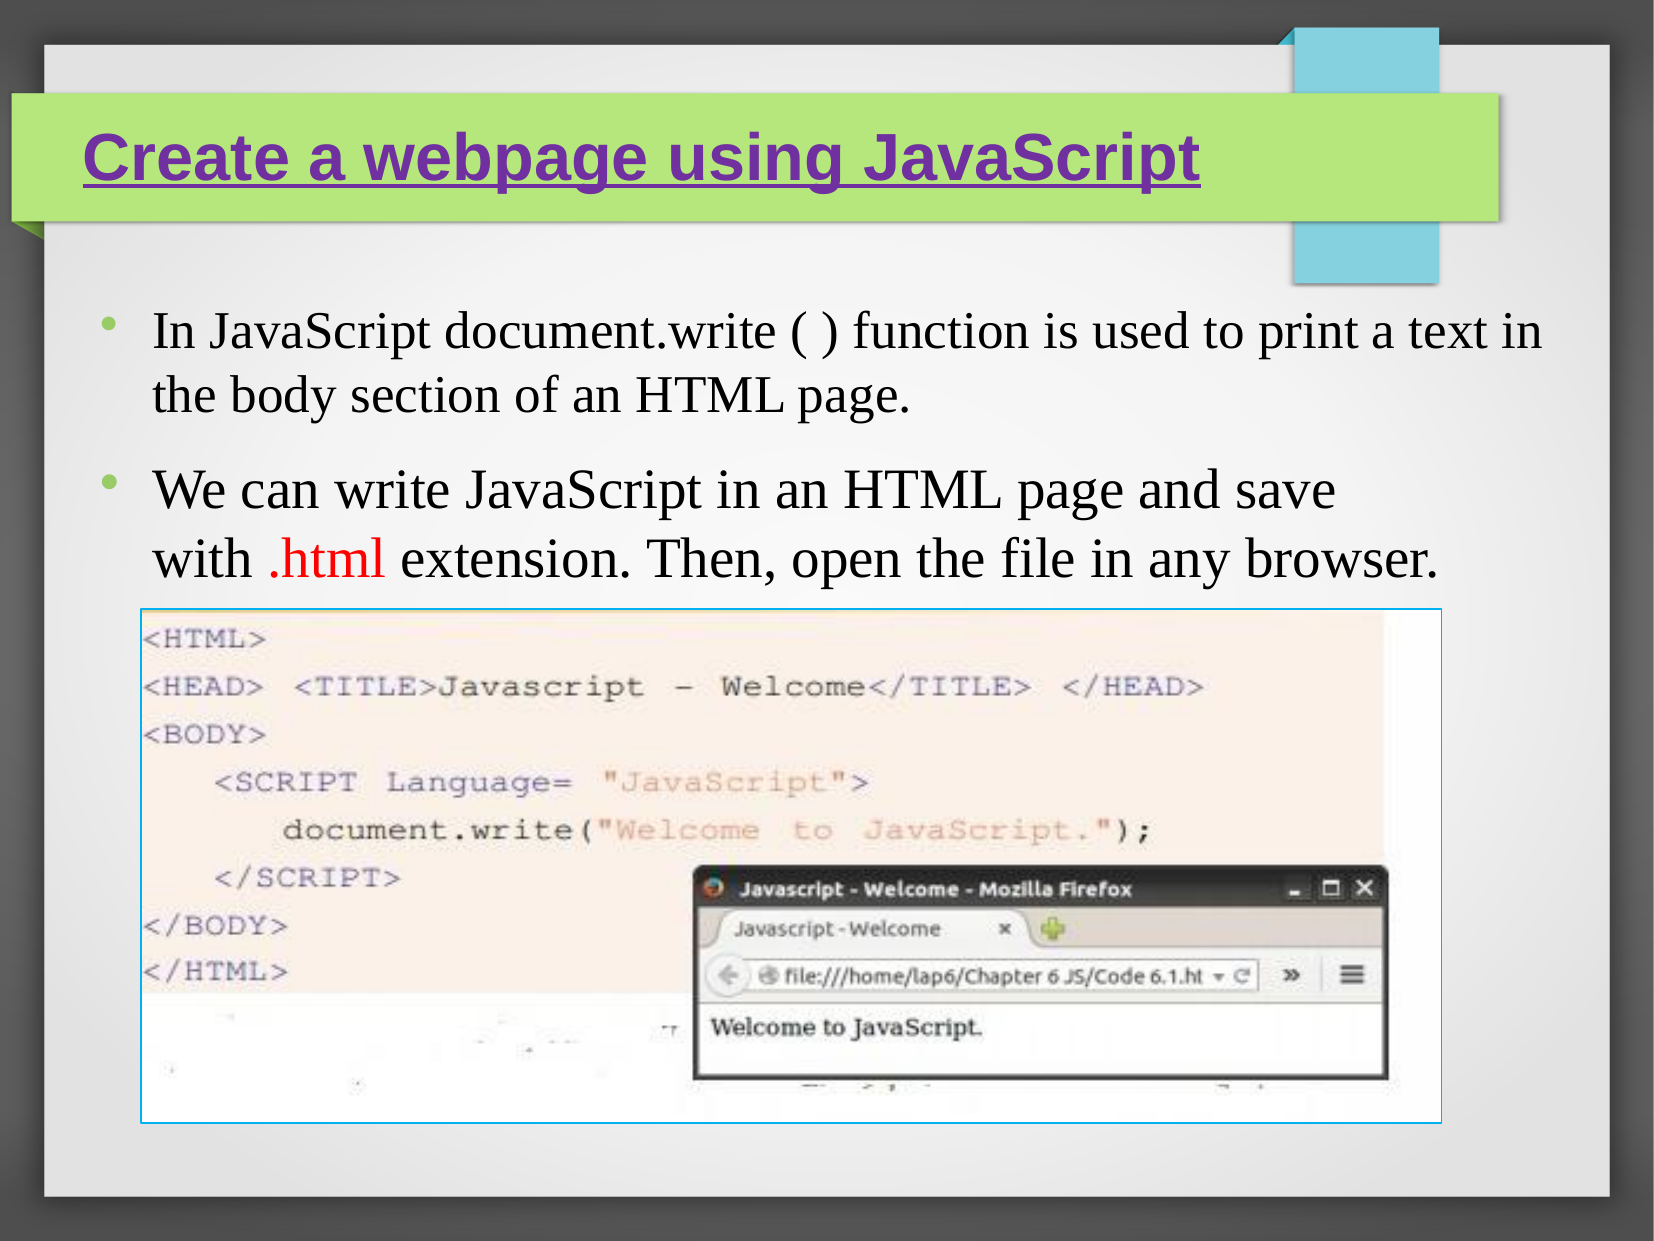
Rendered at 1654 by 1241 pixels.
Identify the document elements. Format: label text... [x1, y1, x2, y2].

text_box In JavaScript document.write ( ) function is used to print a text in the body section of an HTML page. We can write JavaScript in an HTML page and save with .html extension. Then, open the file in any browser. [82, 295, 1571, 591]
text_box Create a webpage using JavaScript [82, 113, 1264, 194]
picture [0, 0, 1654, 1241]
